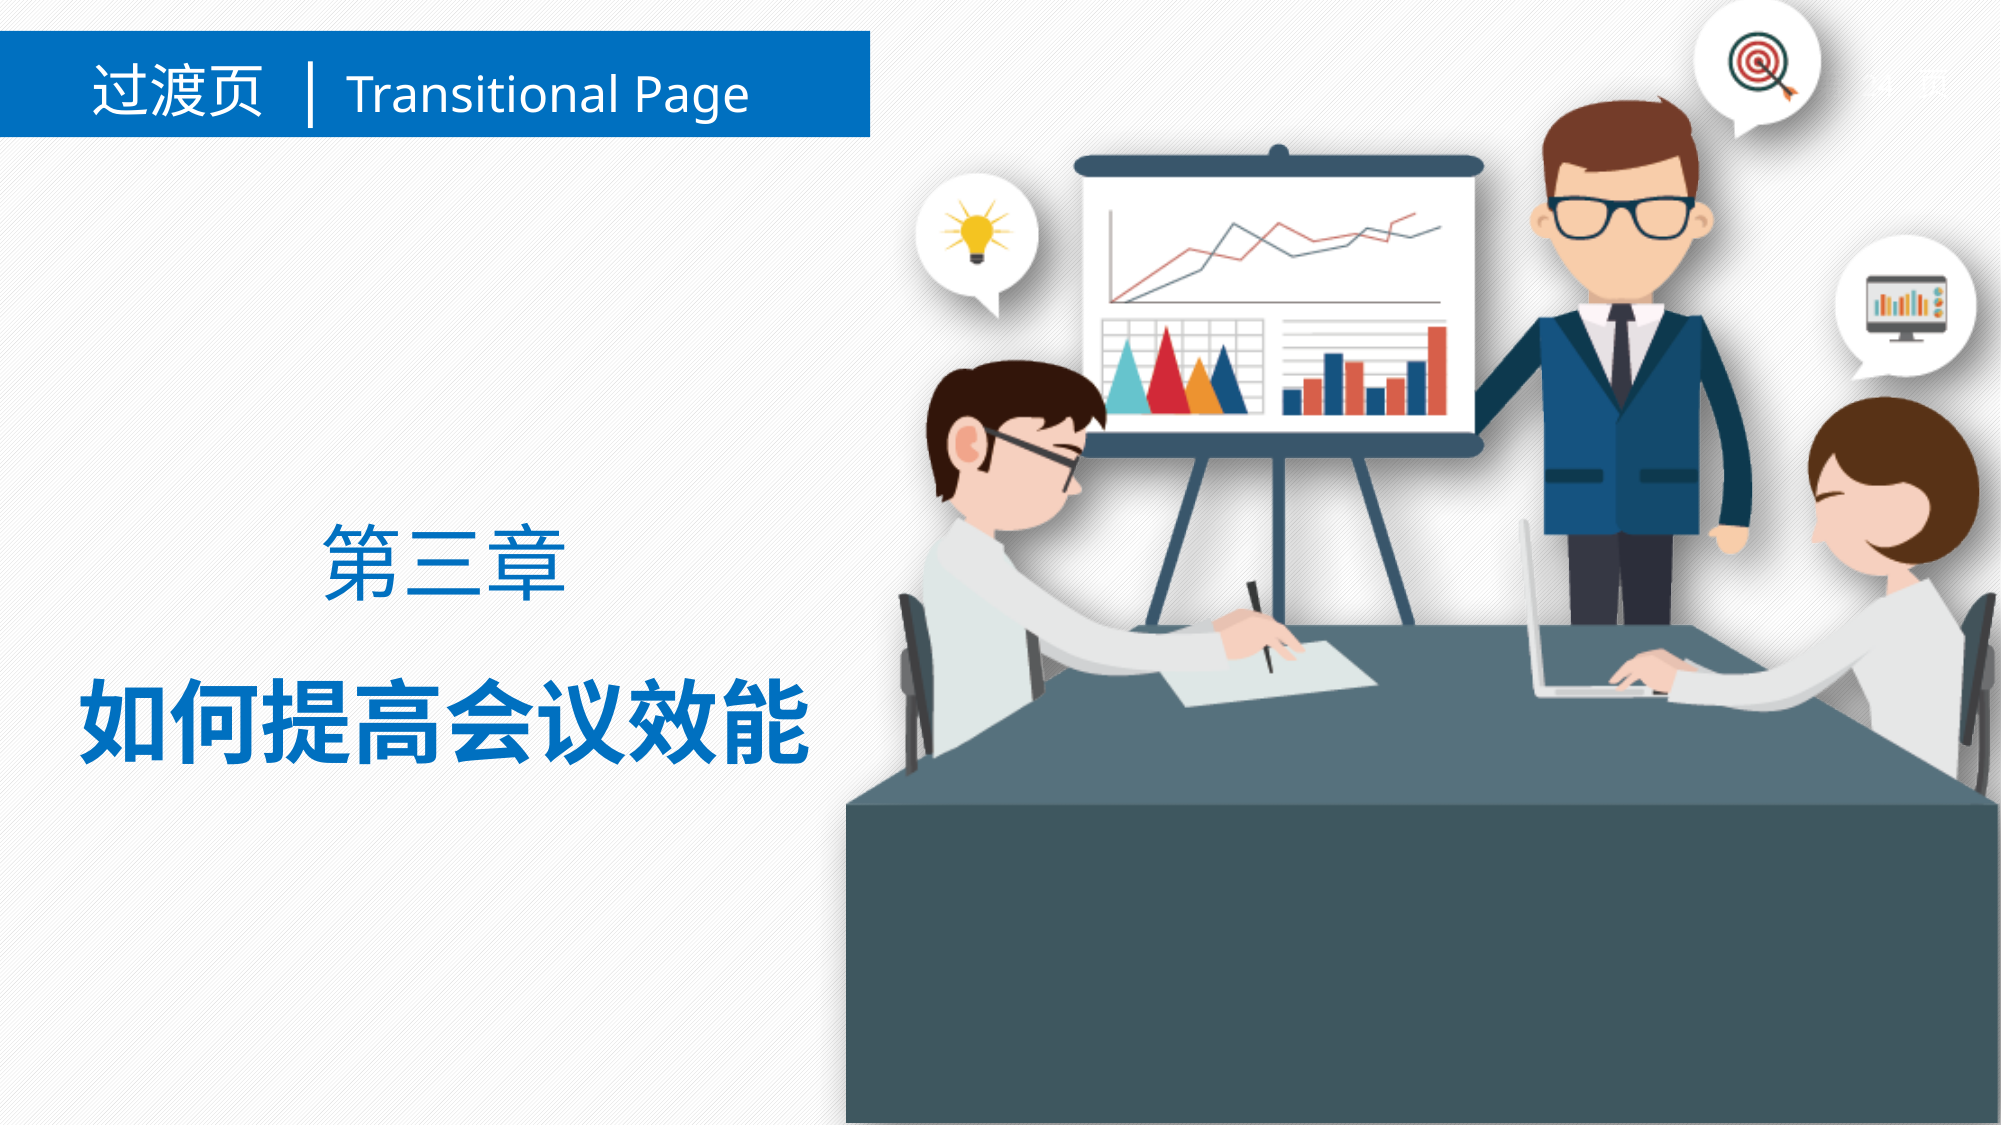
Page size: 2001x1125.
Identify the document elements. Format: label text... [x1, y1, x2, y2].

text_box 第三章 [304, 503, 585, 619]
picture [846, 0, 2000, 1123]
text_box 如何提高会议效能 [62, 656, 827, 782]
